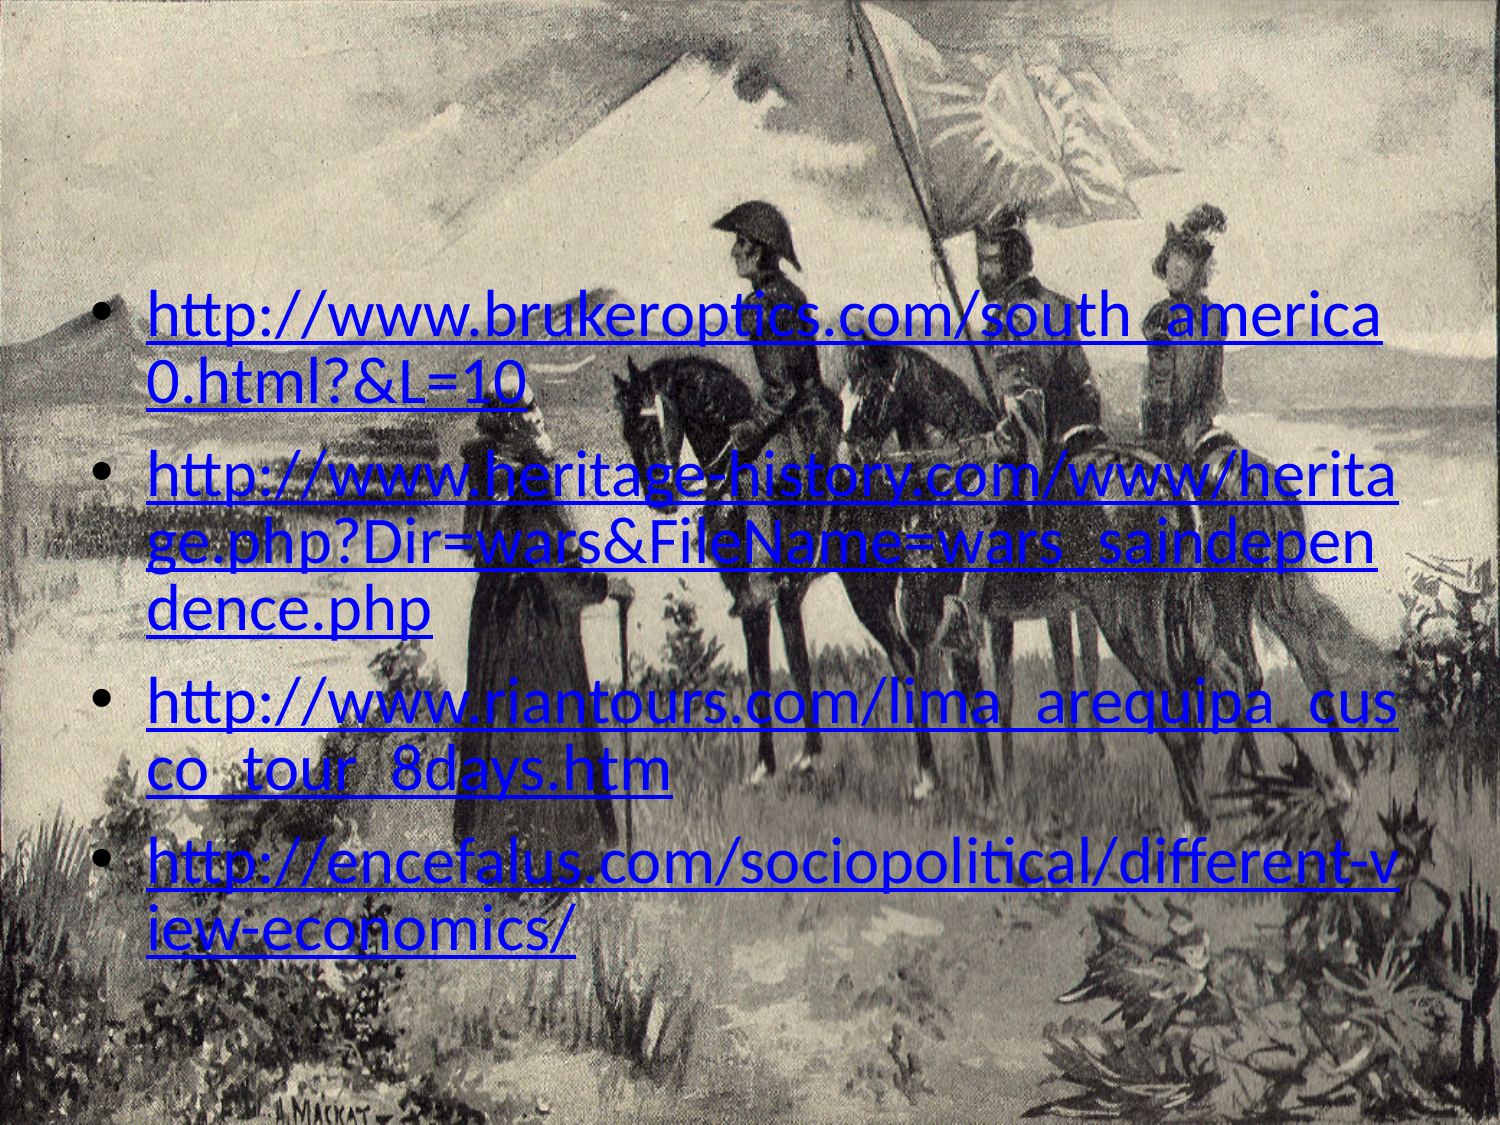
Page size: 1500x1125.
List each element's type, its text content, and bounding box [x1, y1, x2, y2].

picture [0, 0, 1500, 1125]
list http://www.brukeroptics.com/south_america0.html?&L=10 http://www.heritage-history.com/www/heritage.php?Dir=wars&FileName=wars_saindependence.php http://www.riantours.com/lima_arequipa_cusco_tour_8days.htm http://encefalus.com/sociopolitical/different-view-economics/ [75, 262, 1425, 1005]
